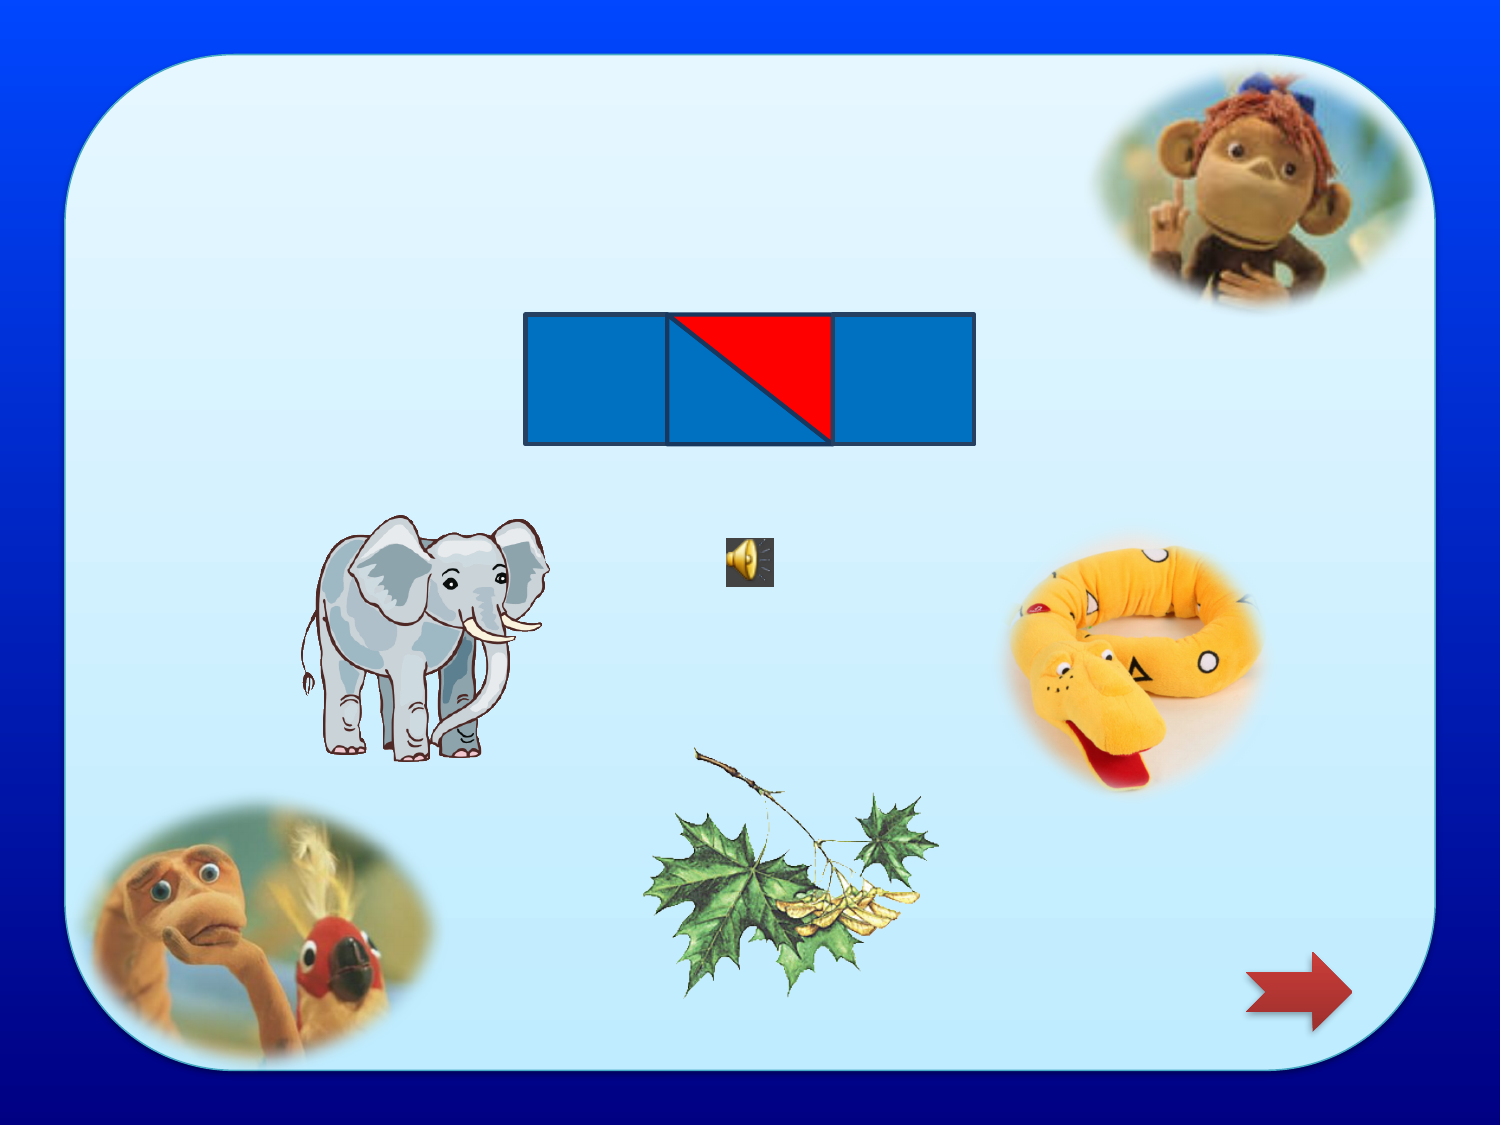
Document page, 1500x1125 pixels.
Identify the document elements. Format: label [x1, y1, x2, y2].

picture [724, 537, 776, 588]
text_box [1246, 952, 1353, 1032]
picture [643, 739, 940, 1006]
picture [96, 816, 421, 1048]
text_box [666, 314, 833, 445]
picture [985, 514, 1282, 811]
picture [1112, 84, 1403, 291]
picture [300, 514, 550, 762]
text_box [523, 312, 666, 446]
text_box [831, 312, 976, 446]
